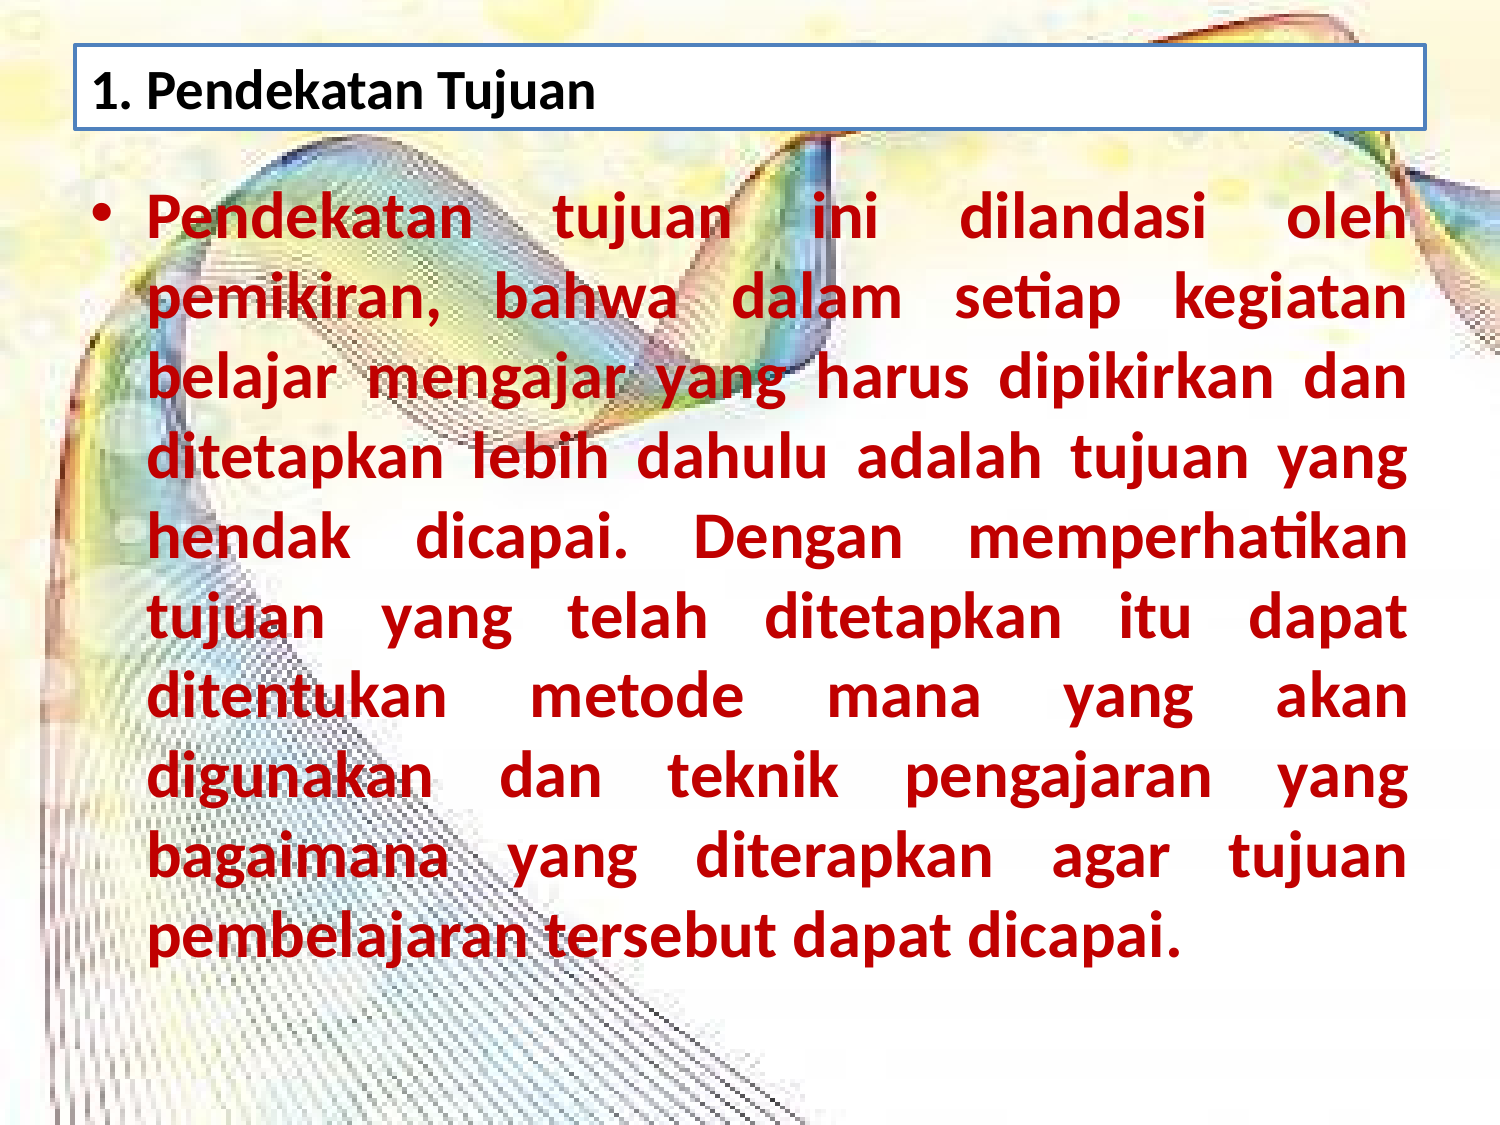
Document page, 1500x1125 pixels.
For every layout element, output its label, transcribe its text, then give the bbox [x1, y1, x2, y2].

picture [0, 0, 1500, 1125]
list Pendekatan tujuan ini dilandasi oleh pemikiran, bahwa dalam setiap kegiatan belajar mengajar yang harus dipikirkan dan ditetapkan lebih dahulu adalah tujuan yang hendak dicapai. Dengan memperhatikan tujuan yang telah ditetapkan itu dapat ditentukan metode mana yang akan digunakan dan teknik pengajaran yang bagaimana yang diterapkan agar tujuan pembelajaran tersebut dapat dicapai. [75, 164, 1425, 1079]
title 1. Pendekatan Tujuan [73, 43, 1427, 131]
